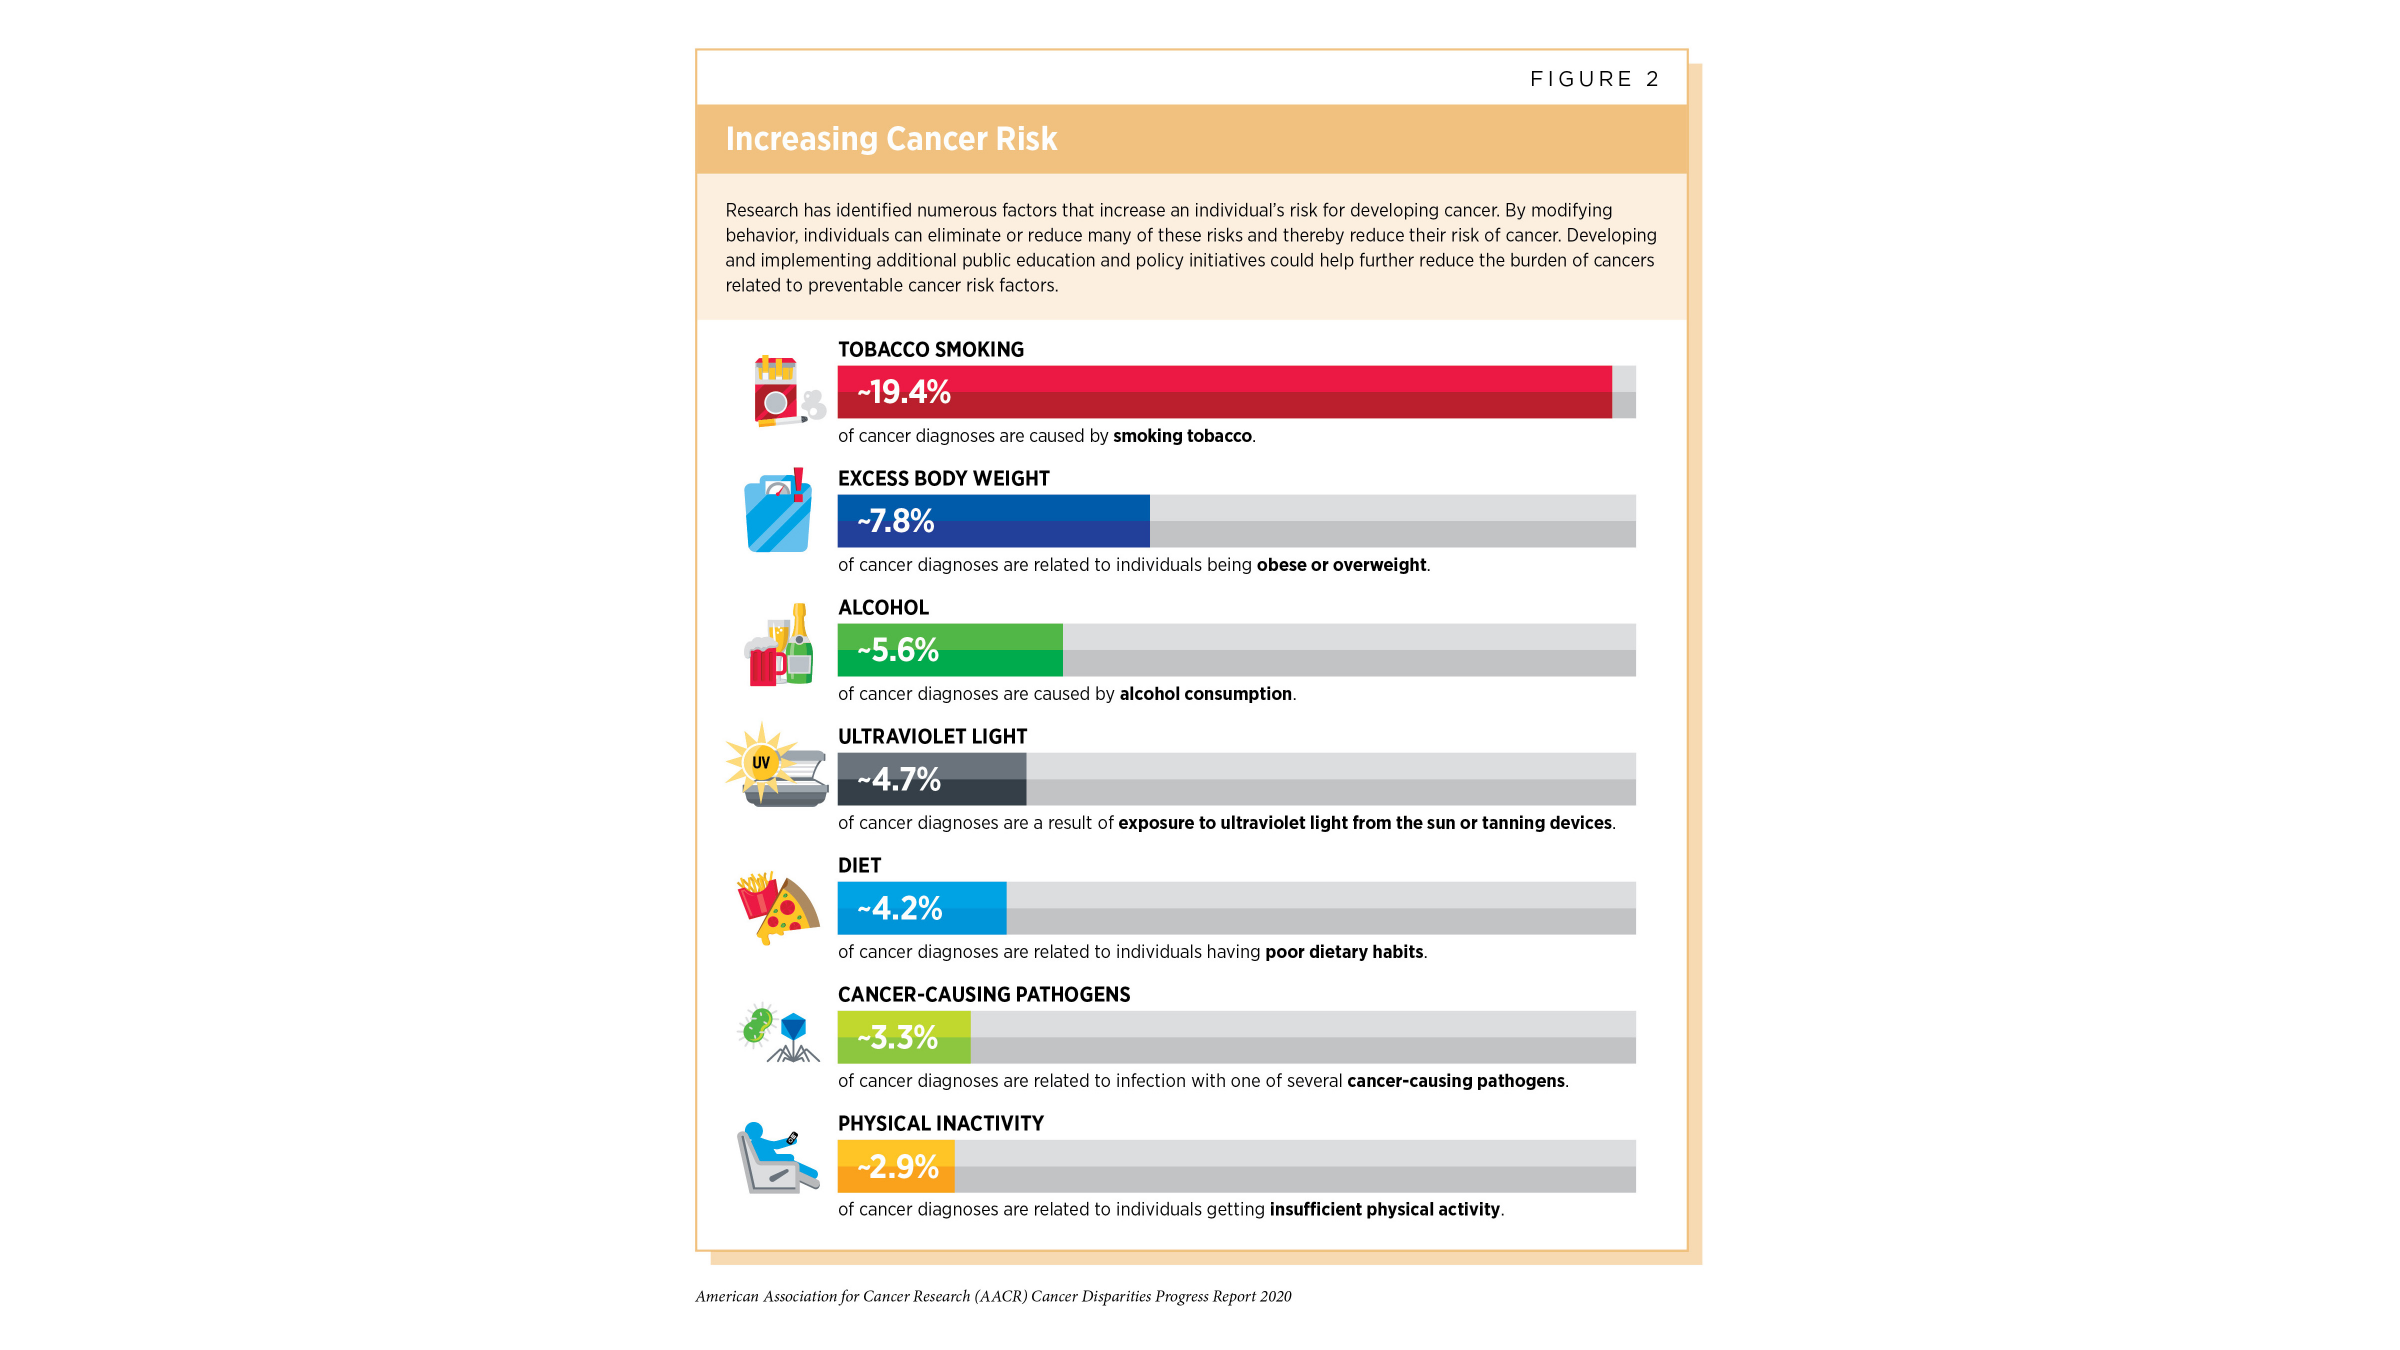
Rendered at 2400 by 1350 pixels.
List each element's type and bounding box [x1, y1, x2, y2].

picture [688, 37, 1712, 1313]
